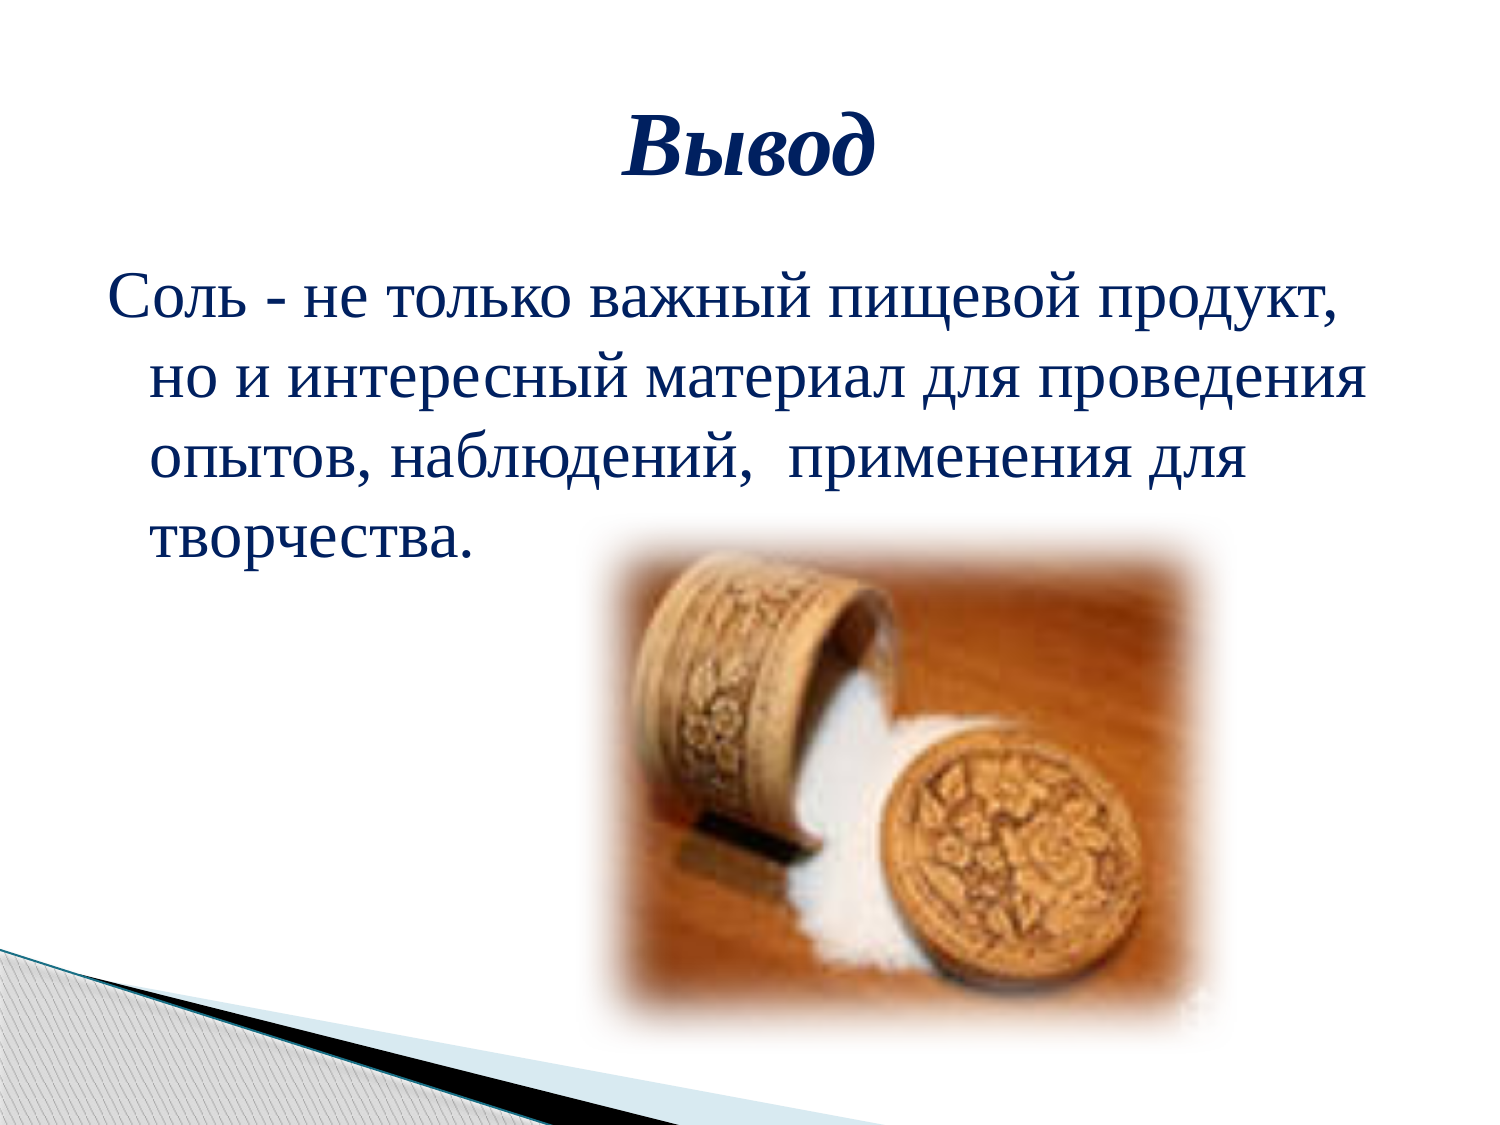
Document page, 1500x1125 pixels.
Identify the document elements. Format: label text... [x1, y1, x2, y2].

title Вывод [75, 45, 1425, 233]
picture [573, 511, 1238, 1056]
list Соль - не только важный пищевой продукт, но и интересный материал для проведения опытов, наблюдений, применения для творчества. [75, 243, 1425, 986]
